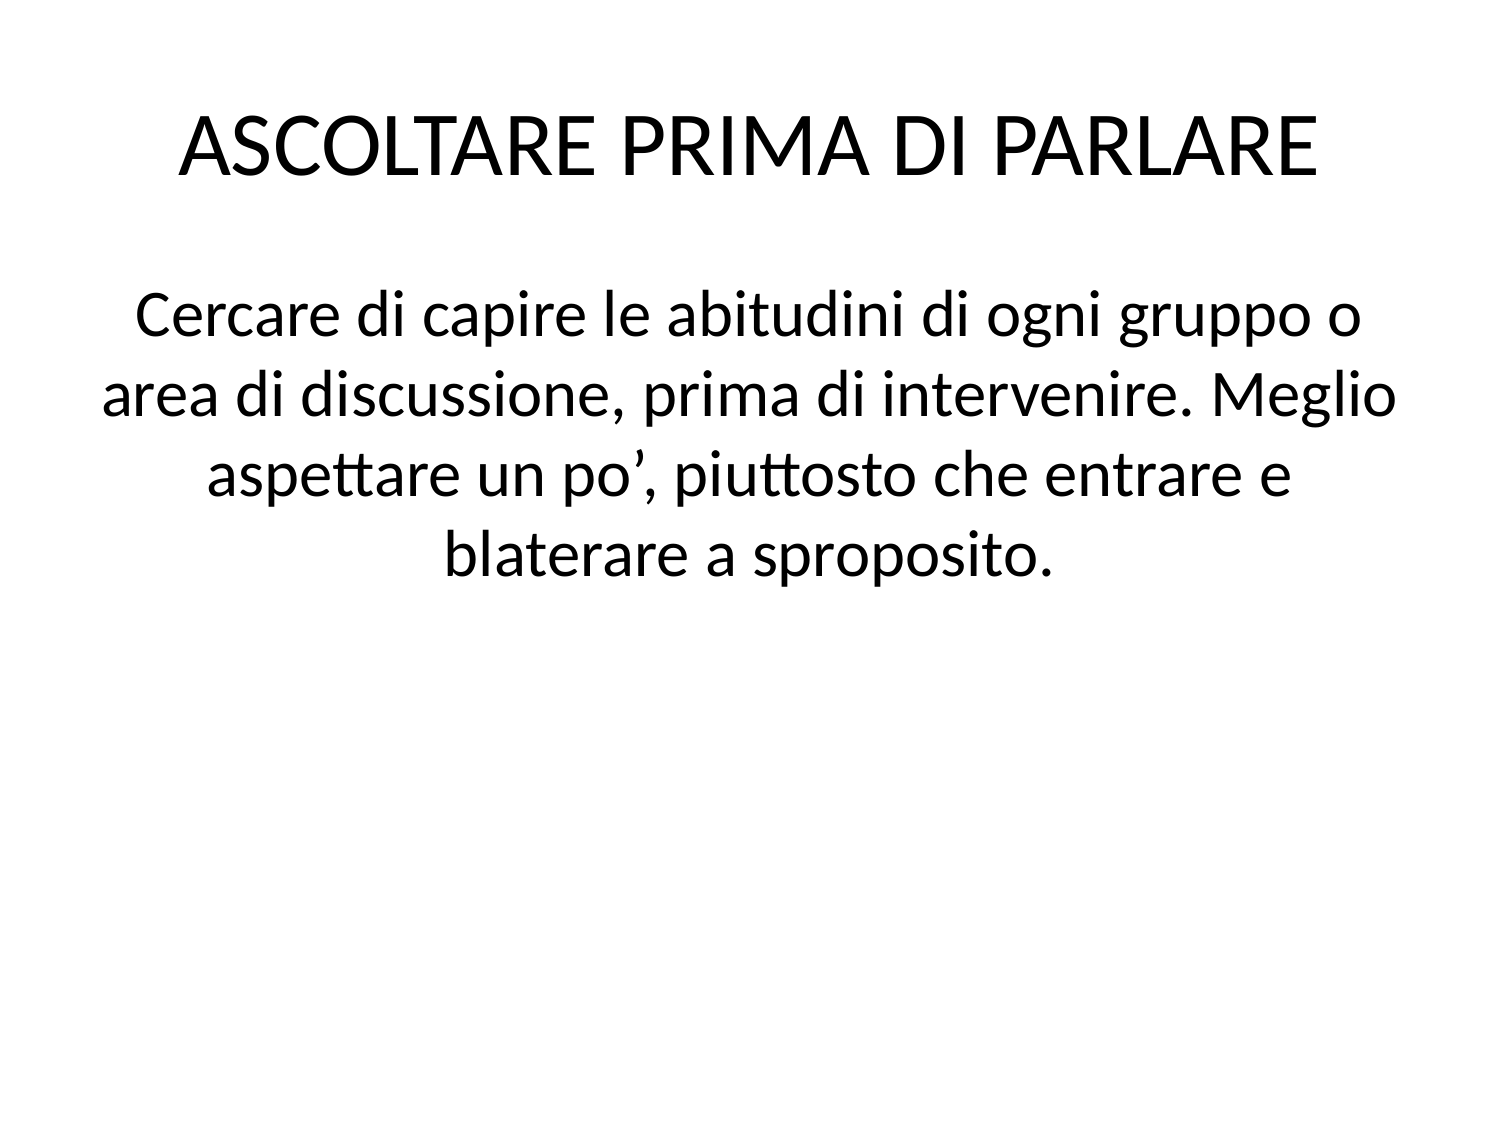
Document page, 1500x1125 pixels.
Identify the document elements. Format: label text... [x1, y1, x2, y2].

title ASCOLTARE PRIMA DI PARLARE [75, 45, 1425, 233]
list Cercare di capire le abitudini di ogni gruppo o area di discussione, prima di intervenire. Meglio aspettare un po’, piuttosto che entrare e blaterare a sproposito. [75, 262, 1425, 1005]
